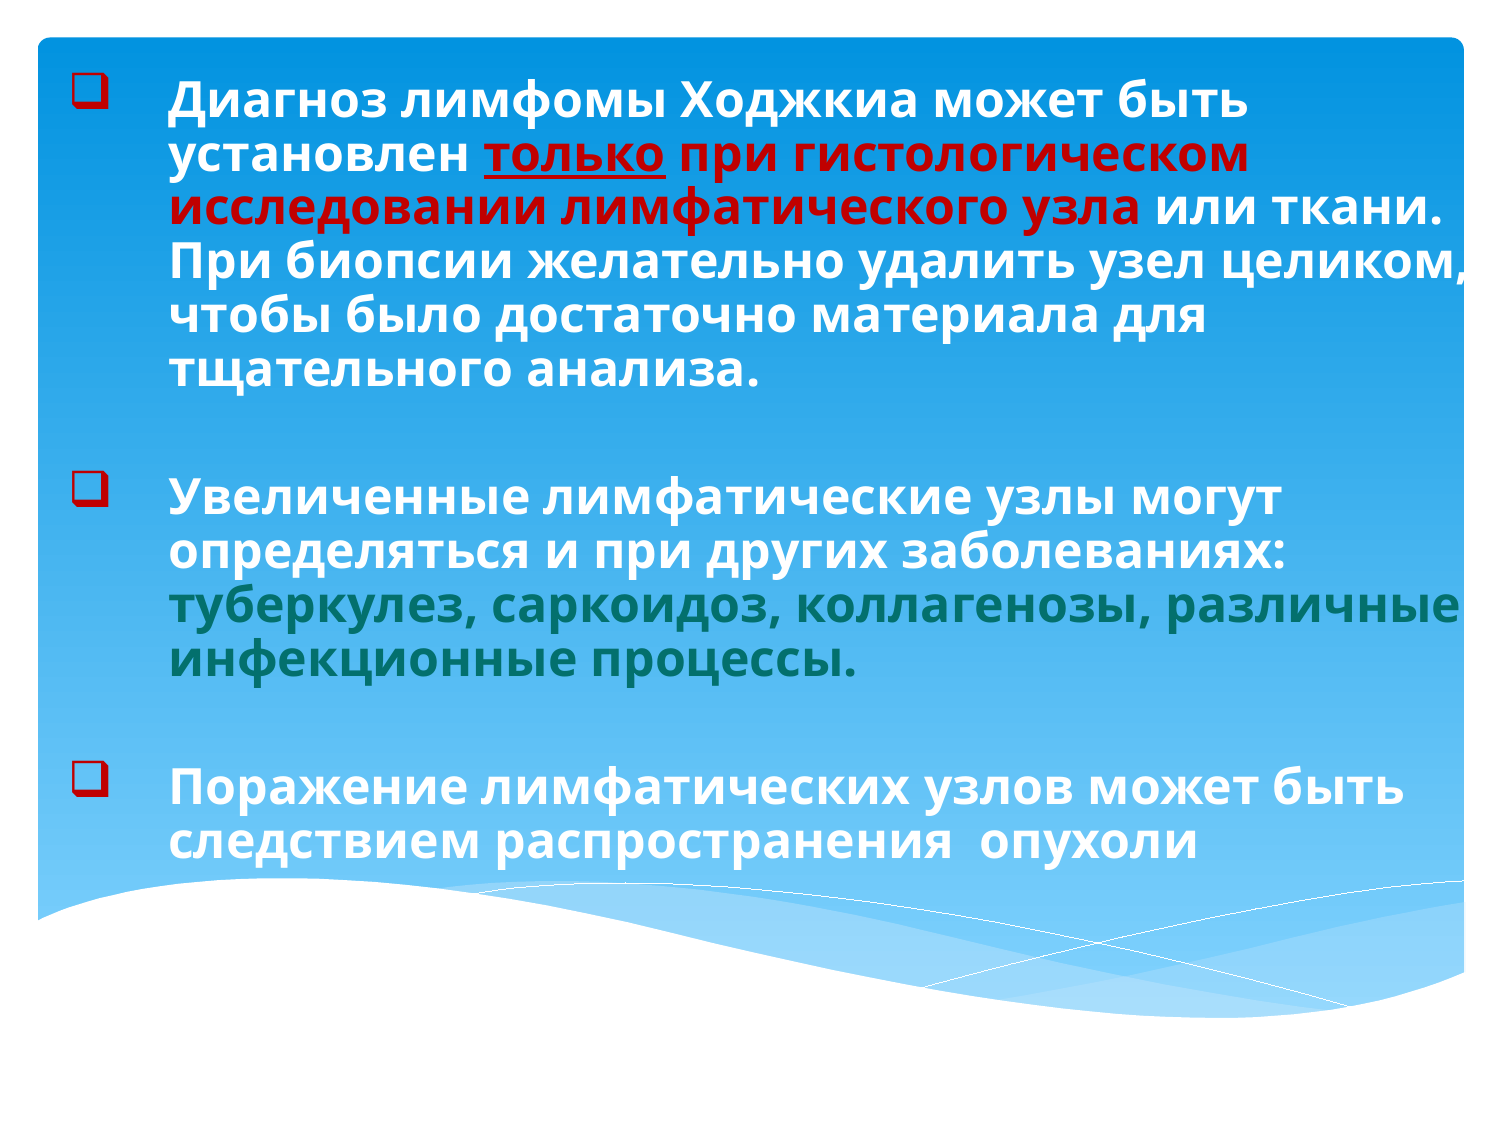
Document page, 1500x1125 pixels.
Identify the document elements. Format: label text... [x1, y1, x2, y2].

subtitle Диагноз лимфомы Ходжкиа может быть установлен только при гистологическом исследовании лимфатического узла или ткани. При биопсии желательно удалить узел целиком, чтобы было достаточно материала для тщательного анализа. Увеличенные лимфатические узлы могут определяться и при других заболеваниях: туберкулез, саркоидоз, коллагенозы, различные инфекционные процессы. Поражение лимфатических узлов может быть следствием распространения опухоли [53, 66, 1500, 1095]
